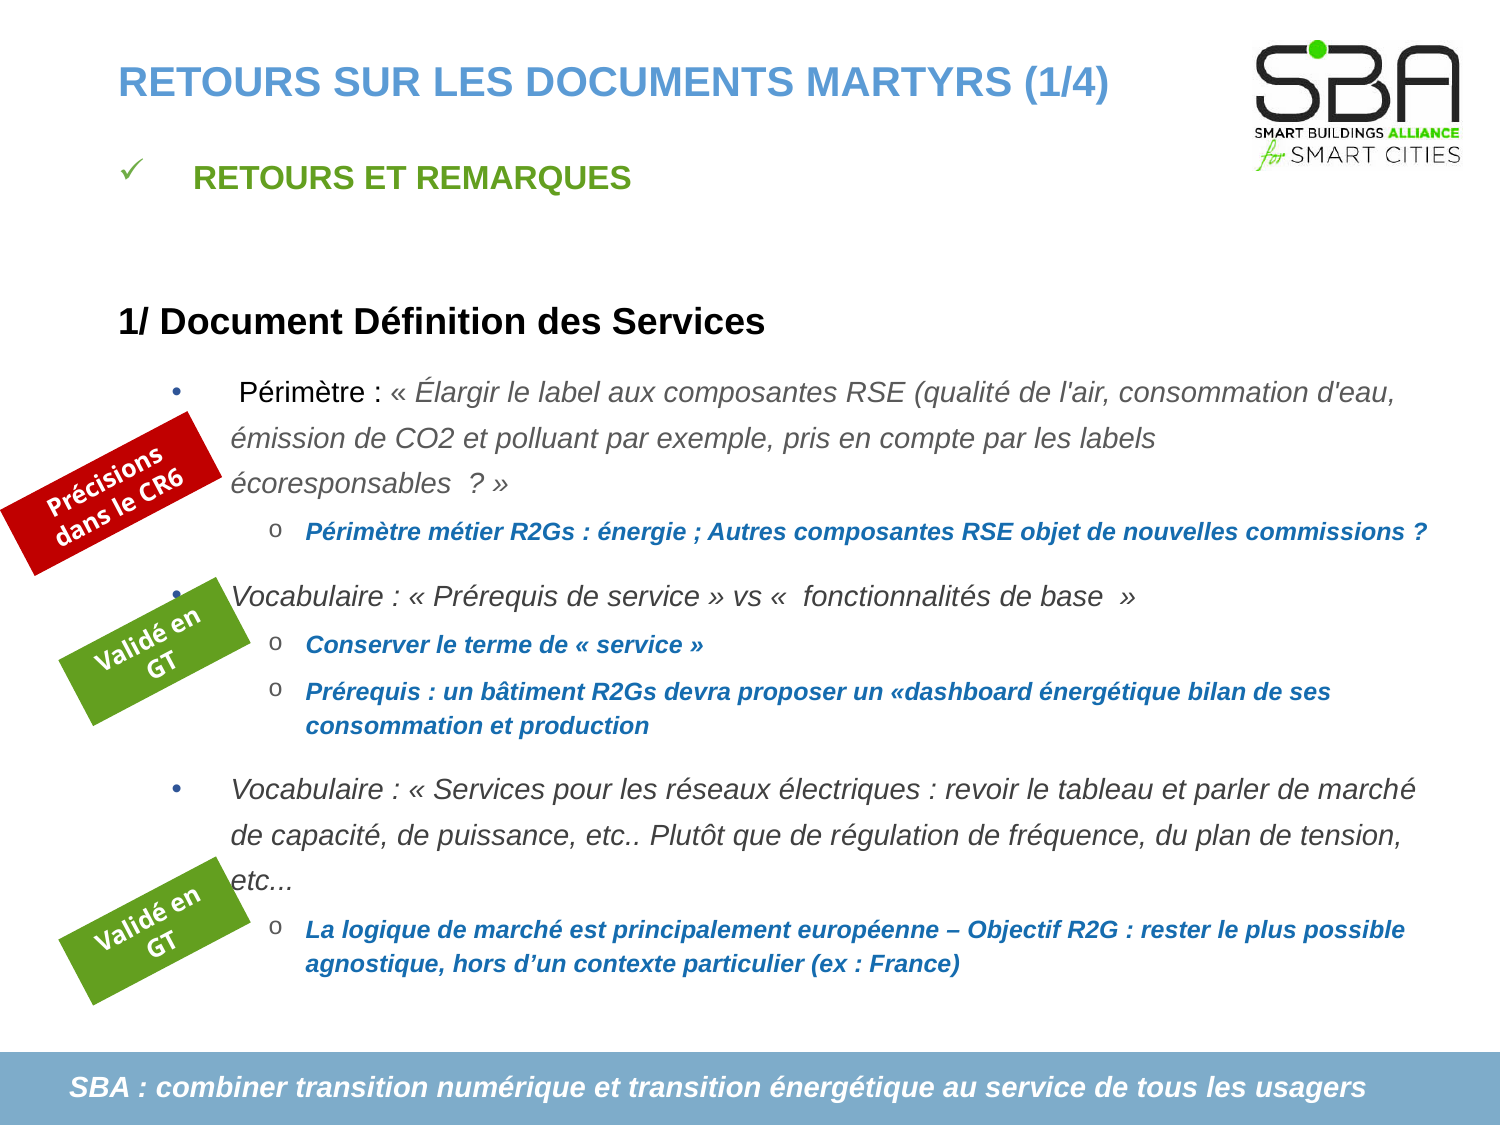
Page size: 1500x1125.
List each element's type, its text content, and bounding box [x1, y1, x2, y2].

text_box Validé en GT [58, 856, 251, 1006]
list Retours et remarques 1/ Document Définition des Services Périmètre : « Élargir le label aux composantes RSE (qualité de l'air, consommation d'eau, émission de CO2 et polluant par exemple, pris en compte par les labels écoresponsables ? » Périmètre métier R2Gs : énergie ; Autres composantes RSE objet de nouvelles commissions ? Vocabulaire : « Prérequis de service » vs « fonctionnalités de base » Conserver le terme de « service » Prérequis : un bâtiment R2Gs devra proposer un «dashboard énergétique bilan de ses consommation et production Vocabulaire : « Services pour les réseaux électriques : revoir le tableau et parler de marché de capacité, de puissance, etc.. Plutôt que de régulation de fréquence, du plan de tension, etc... La logique de marché est principalement européenne – Objectif R2G : rester le plus possible agnostique, hors d’un contexte particulier (ex : France) [103, 140, 1460, 1014]
text_box Validé en GT [58, 576, 251, 727]
picture [1252, 40, 1463, 171]
text_box Précisions dans le CR6 [0, 411, 223, 576]
title RETOURS SUR LES DOCUMENTS MARTYRS (1/4) [103, 25, 1232, 140]
